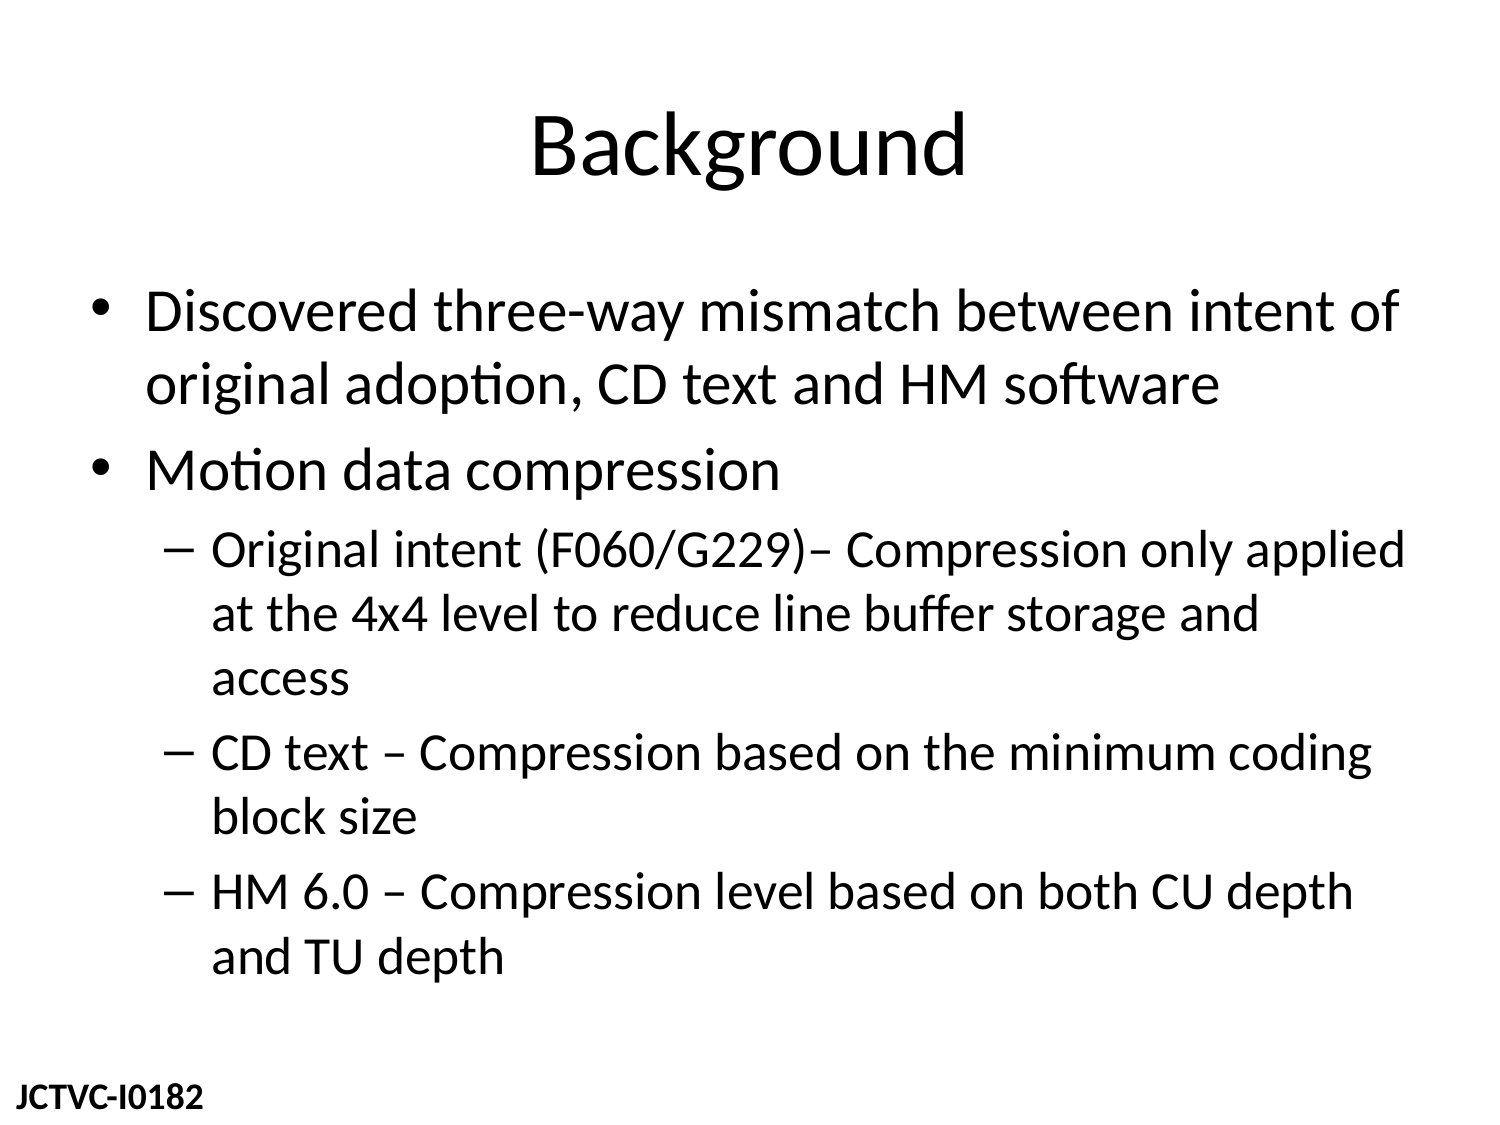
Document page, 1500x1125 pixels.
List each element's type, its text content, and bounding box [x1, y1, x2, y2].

list Discovered three-way mismatch between intent of original adoption, CD text and HM software Motion data compression Original intent (F060/G229)– Compression only applied at the 4x4 level to reduce line buffer storage and access CD text – Compression based on the minimum coding block size HM 6.0 – Compression level based on both CU depth and TU depth [75, 262, 1425, 1005]
title Background [75, 45, 1425, 233]
text_box JCTVC-I0182 [1, 1064, 219, 1125]
